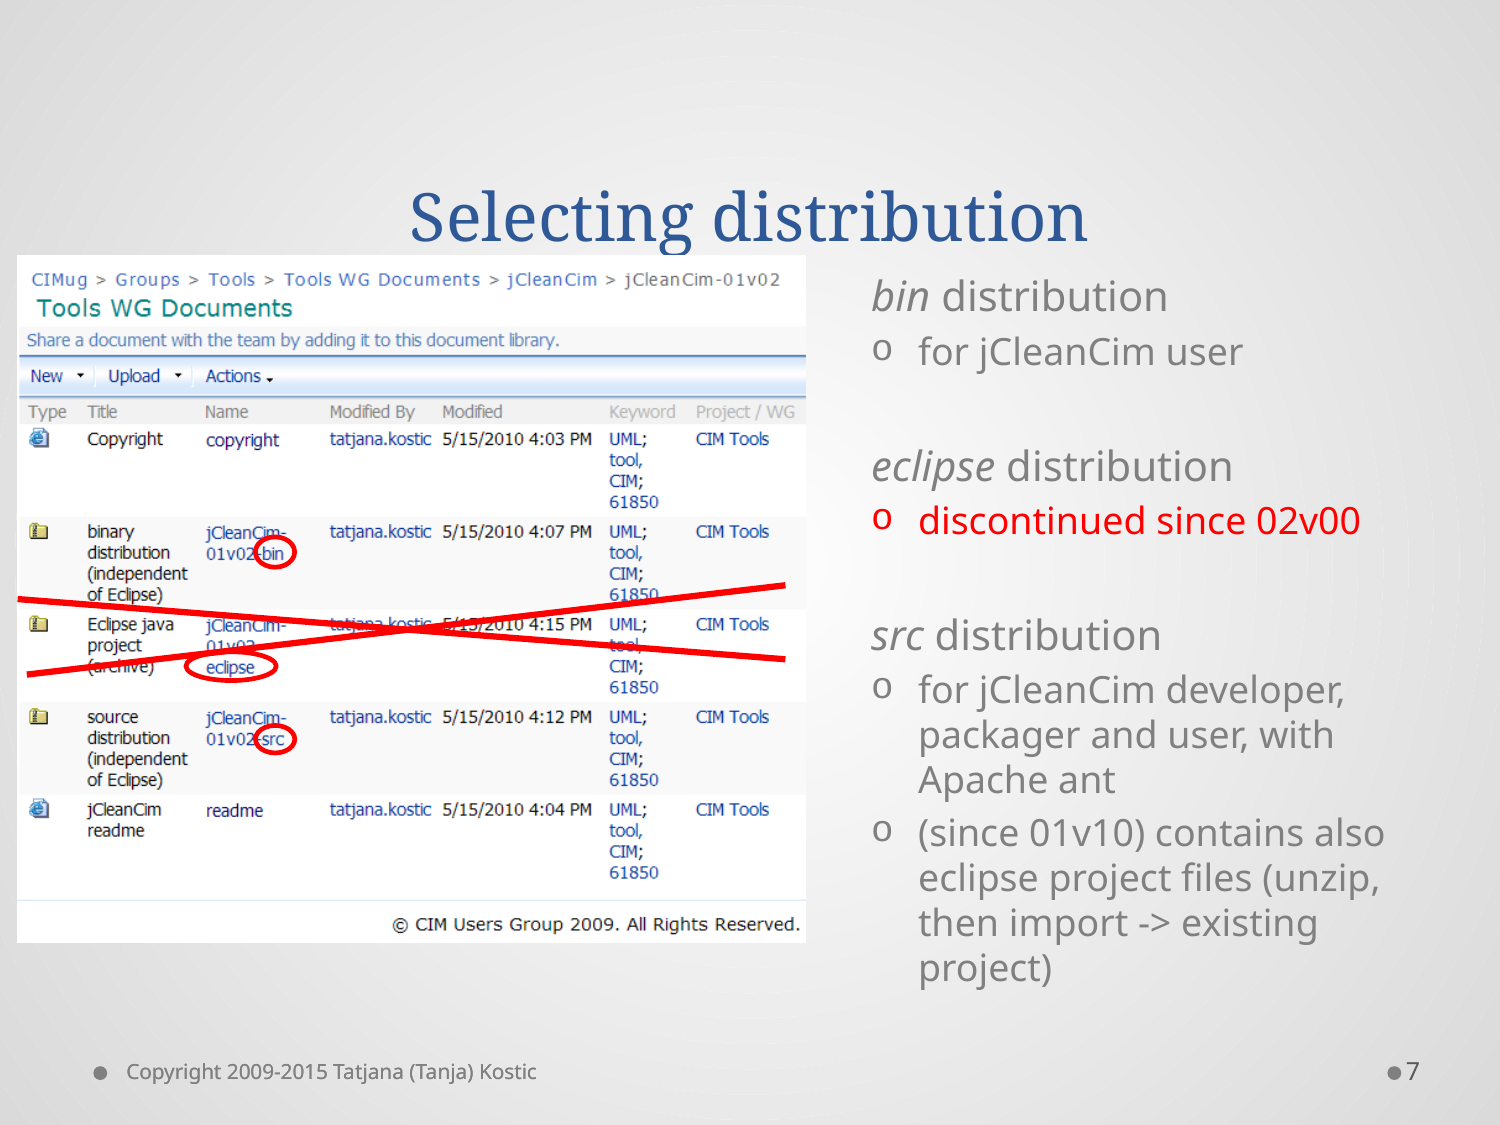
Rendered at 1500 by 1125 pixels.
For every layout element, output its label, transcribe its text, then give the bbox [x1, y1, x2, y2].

slide_number 7 [1401, 1042, 1494, 1103]
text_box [17, 598, 21, 660]
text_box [26, 585, 786, 675]
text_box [17, 255, 806, 944]
list bin distribution for jCleanCim user eclipse distribution discontinued since 02v00 src distribution for jCleanCim developer, packager and user, with Apache ant (since 01v10) contains also eclipse project files (unzip, then import -> existing project) [856, 262, 1425, 1005]
title Selecting distribution [75, 0, 1425, 263]
